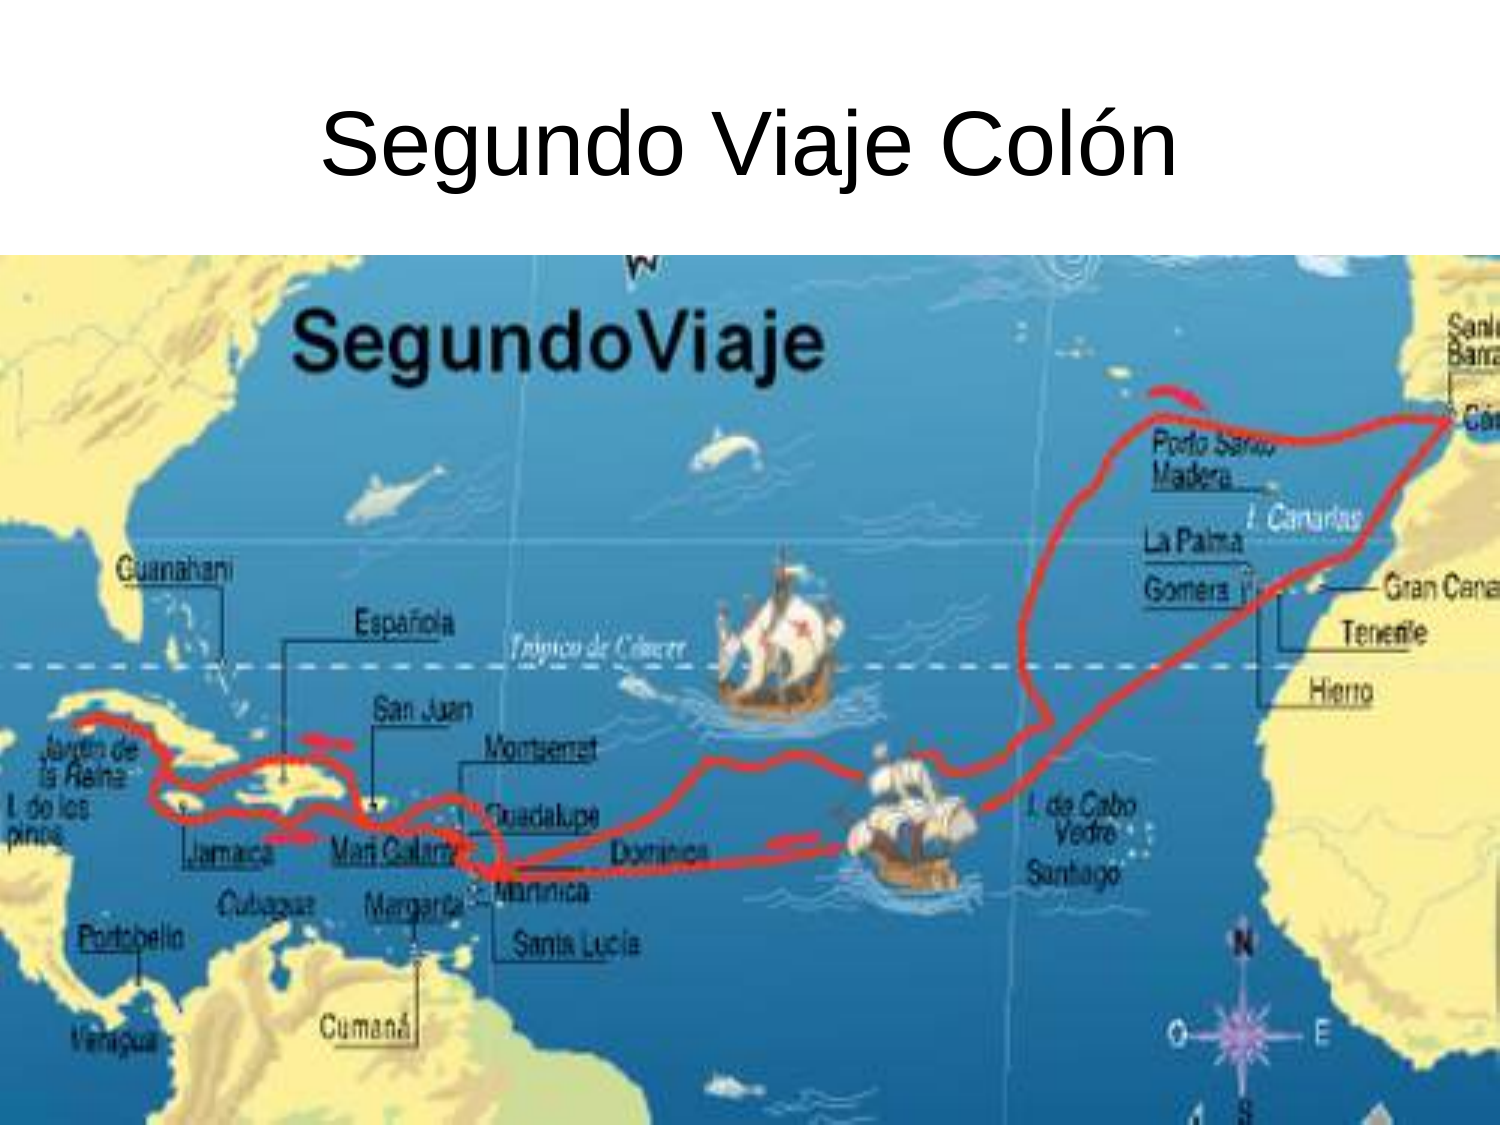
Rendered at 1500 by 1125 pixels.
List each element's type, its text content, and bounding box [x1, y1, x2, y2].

title Segundo Viaje Colón [74, 44, 1426, 233]
picture [0, 255, 1500, 1125]
